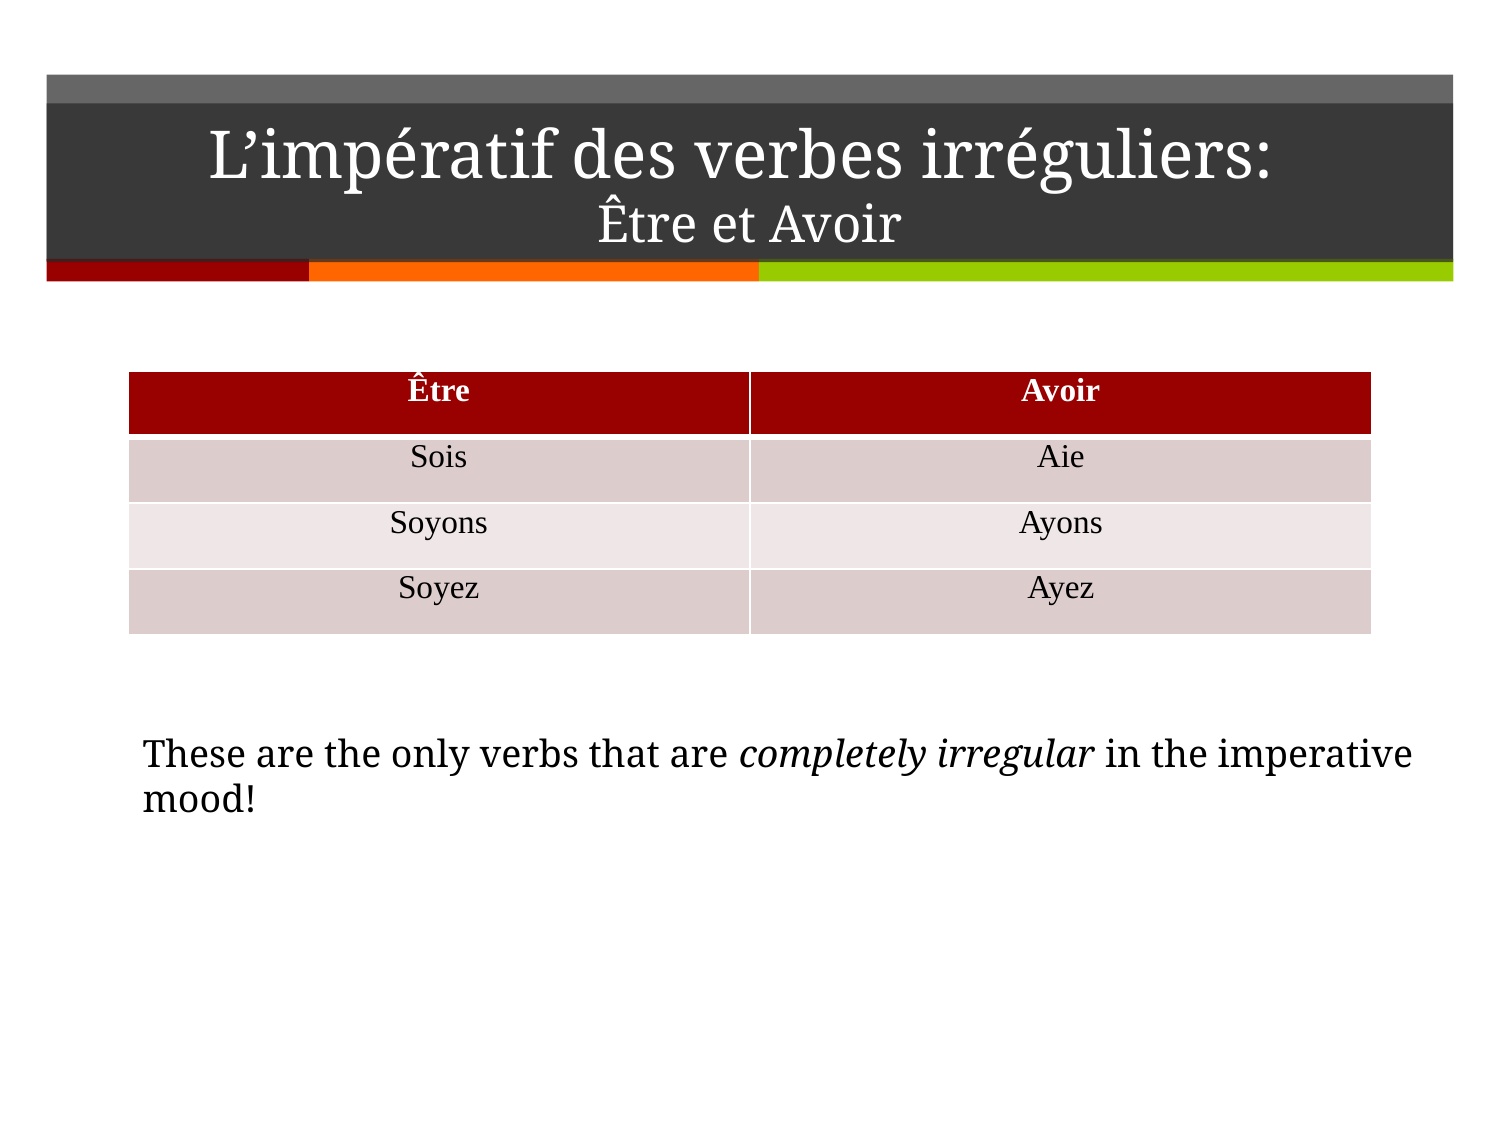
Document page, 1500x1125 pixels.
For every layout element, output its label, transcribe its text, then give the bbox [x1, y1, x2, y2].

text_box These are the only verbs that are completely irregular in the imperative mood! [127, 722, 1461, 828]
title L’impératif des verbes irréguliers: Être et Avoir [46, 103, 1454, 263]
table_cell Soyons [129, 504, 749, 568]
table_cell Ayez [751, 570, 1371, 634]
table_cell Aie [751, 440, 1371, 502]
table_header Être [129, 372, 749, 434]
table_cell Sois [129, 440, 749, 502]
table_cell Soyez [129, 570, 749, 634]
table_header Avoir [751, 372, 1371, 434]
table_cell Ayons [751, 504, 1371, 568]
